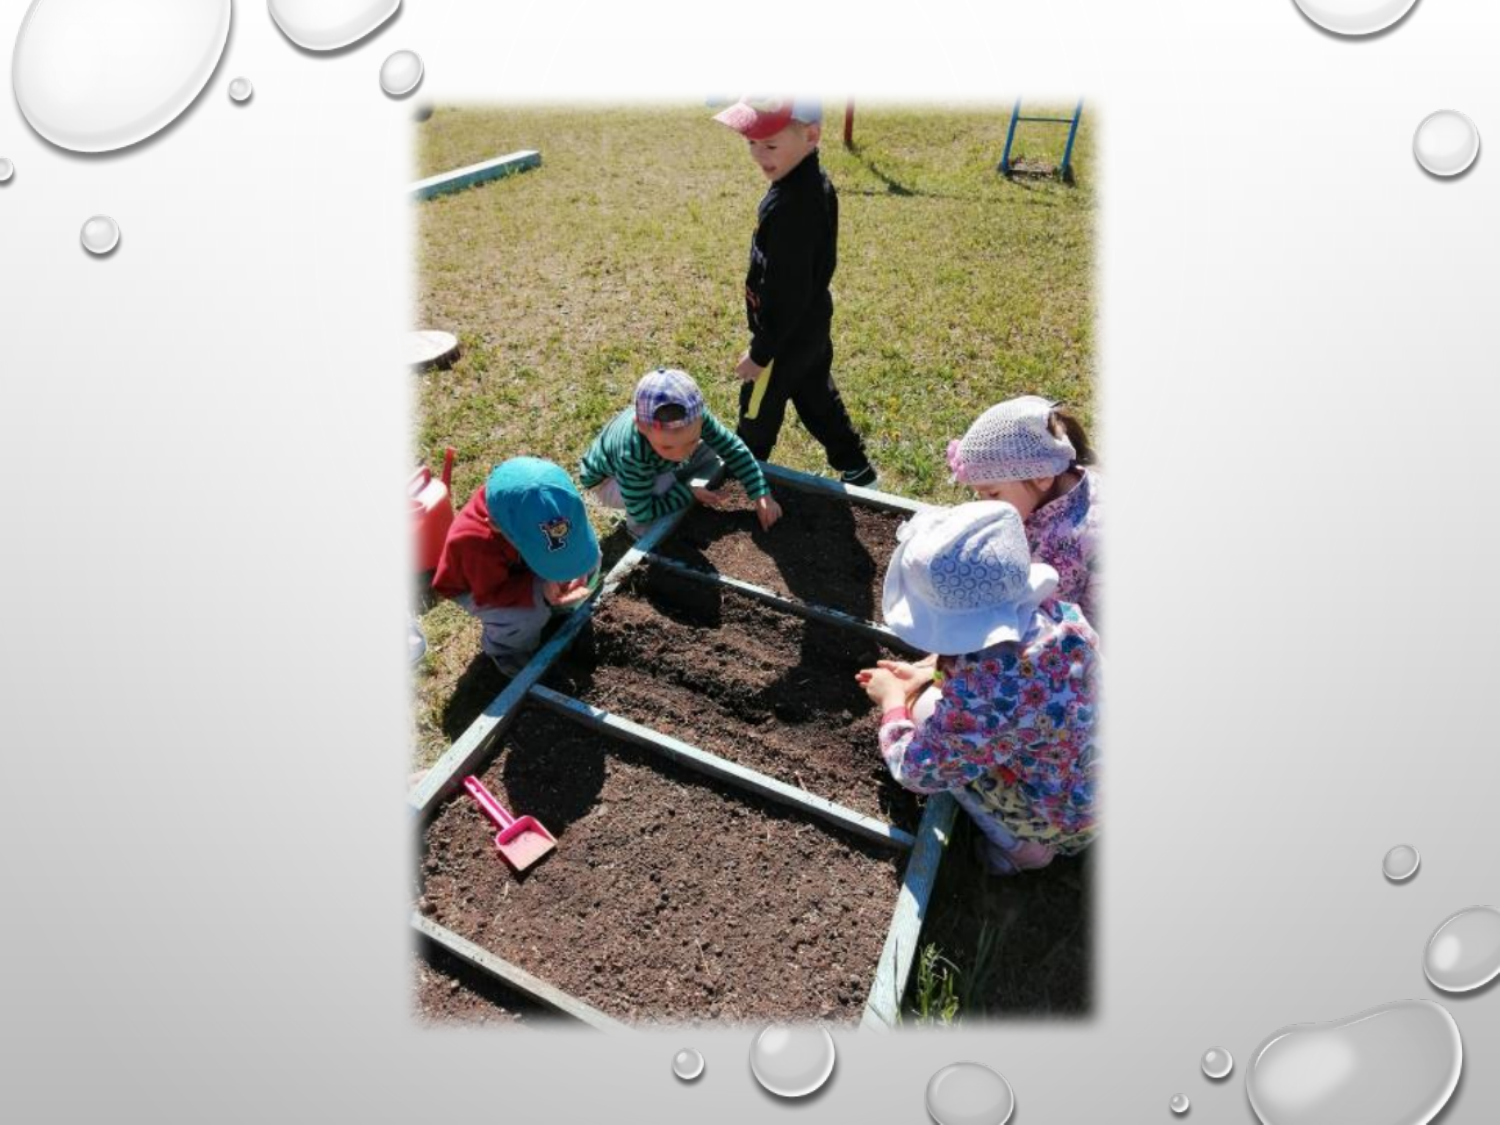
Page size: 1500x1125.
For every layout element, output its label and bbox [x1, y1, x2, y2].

picture [0, 0, 1500, 1125]
list [401, 90, 1112, 1038]
